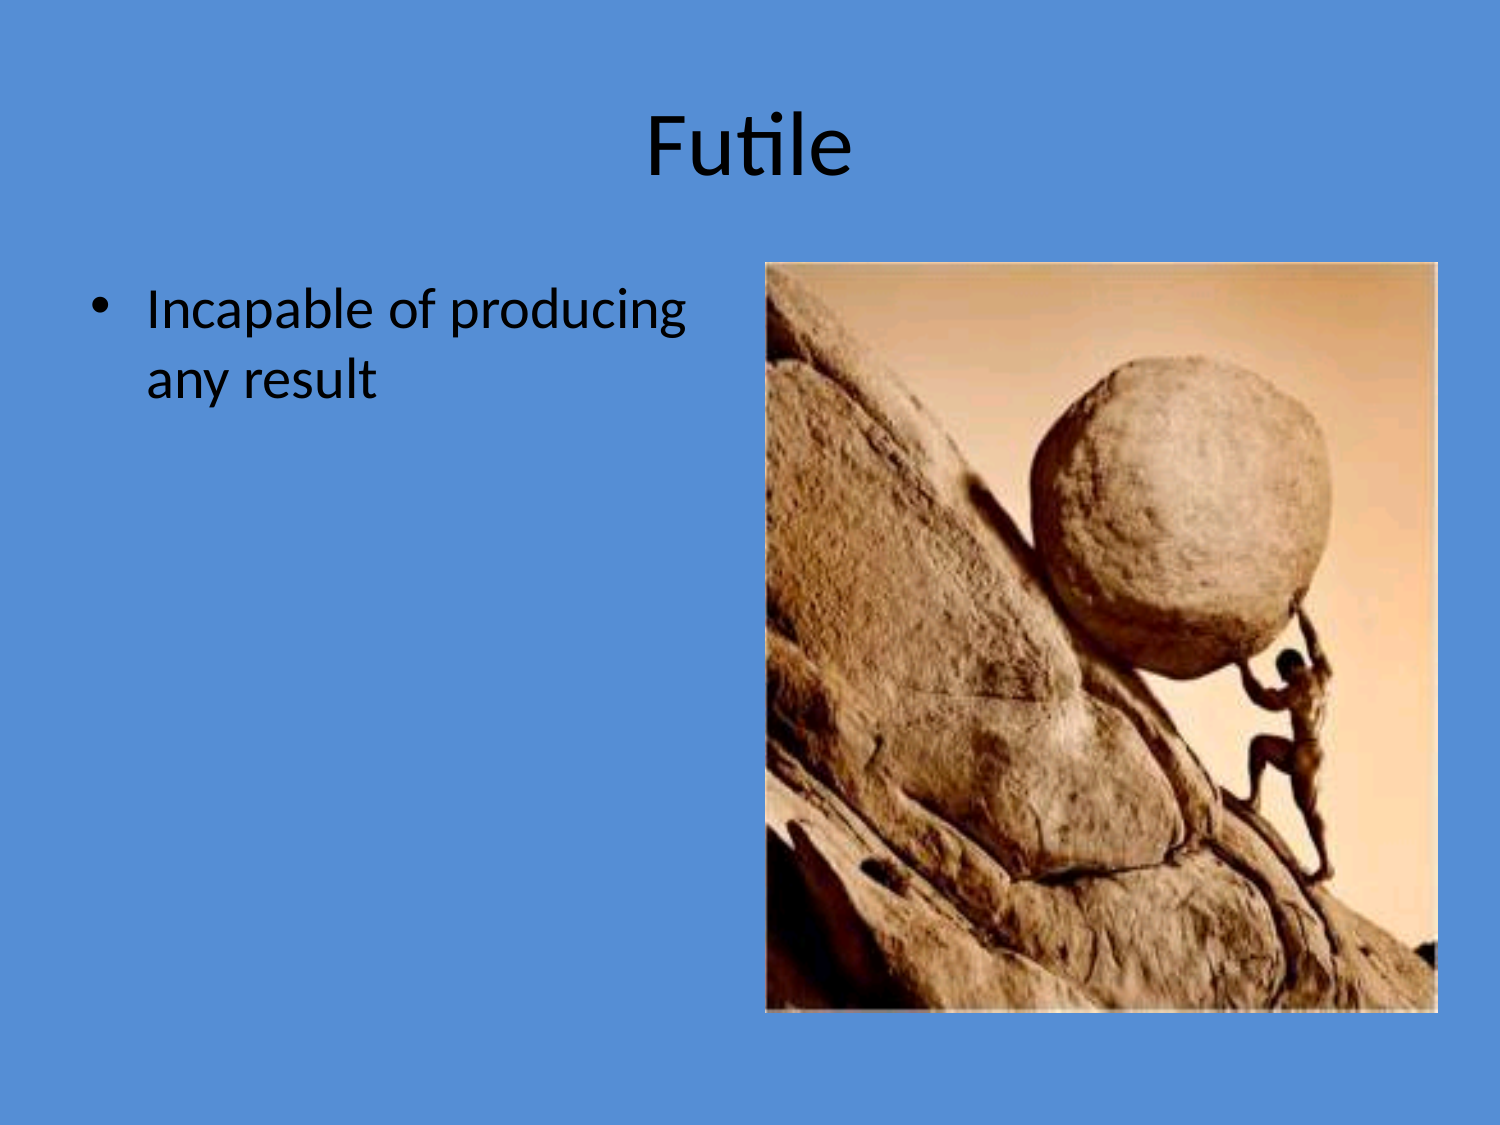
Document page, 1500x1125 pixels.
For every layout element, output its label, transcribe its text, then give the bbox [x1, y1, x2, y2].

list Incapable of producing any result [75, 262, 738, 1005]
picture [765, 262, 1438, 1013]
title Futile [75, 45, 1425, 233]
